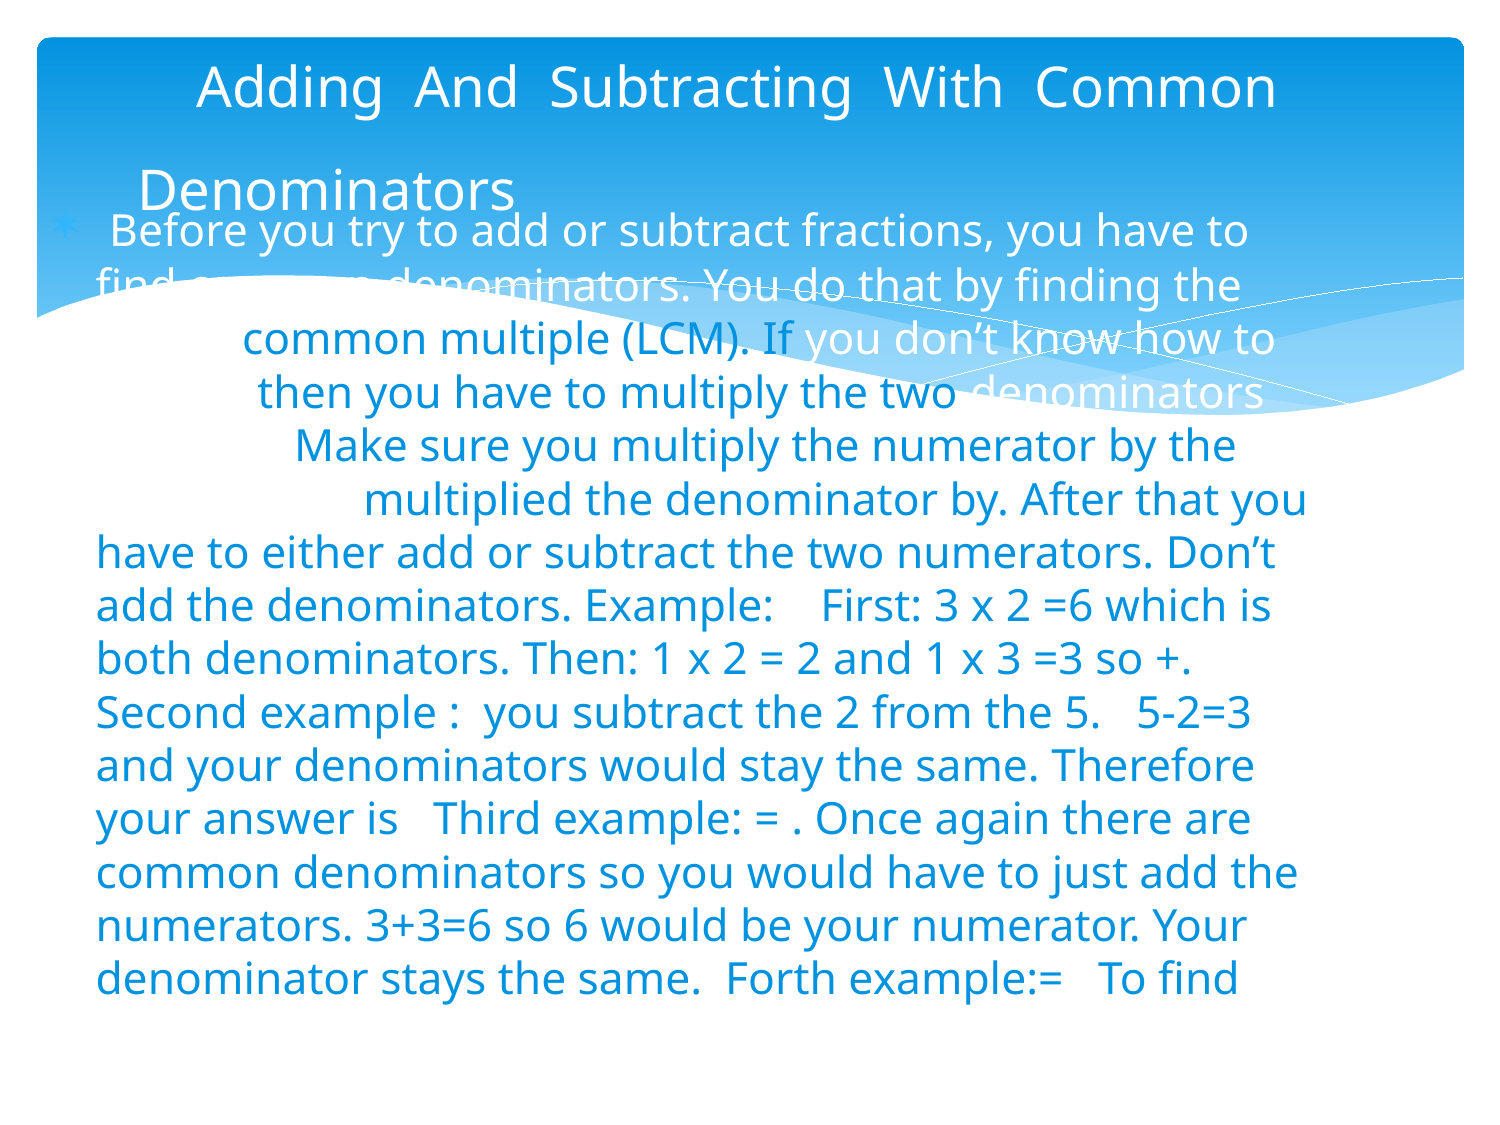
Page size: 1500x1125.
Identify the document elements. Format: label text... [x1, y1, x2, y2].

title Adding And Subtracting With Common Denominators [62, 37, 1413, 243]
